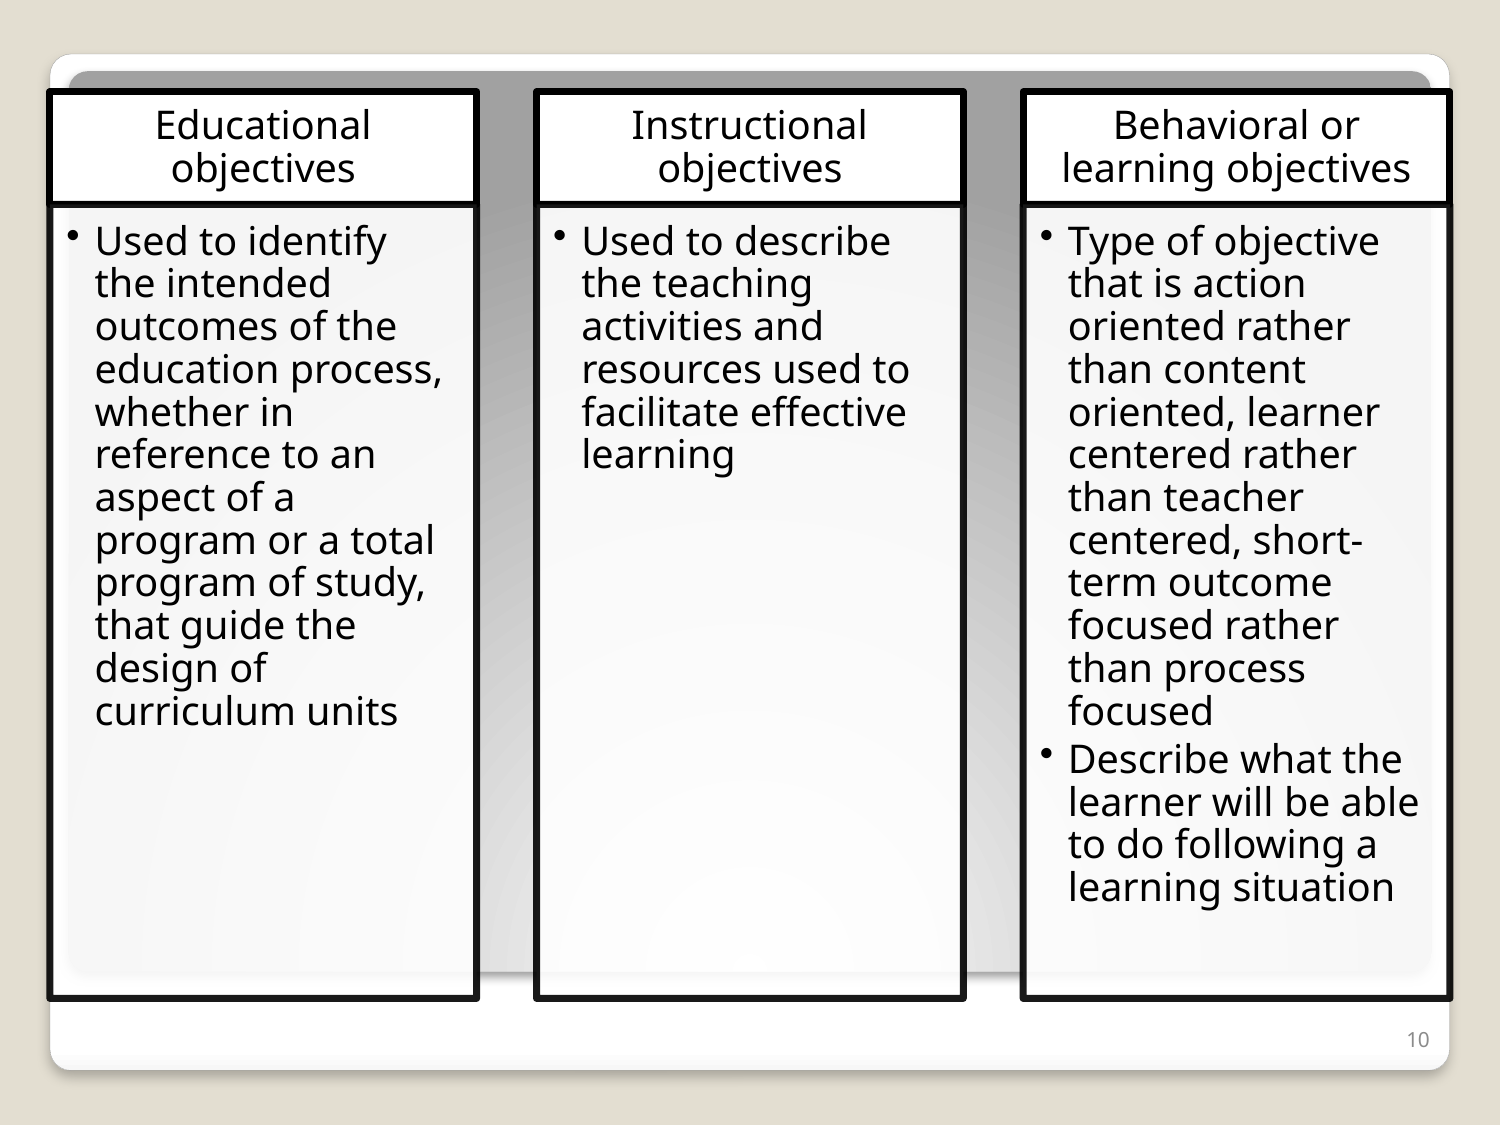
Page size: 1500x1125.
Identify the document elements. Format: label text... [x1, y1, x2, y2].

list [49, 89, 1451, 1001]
slide_number 10 [1369, 1013, 1445, 1063]
